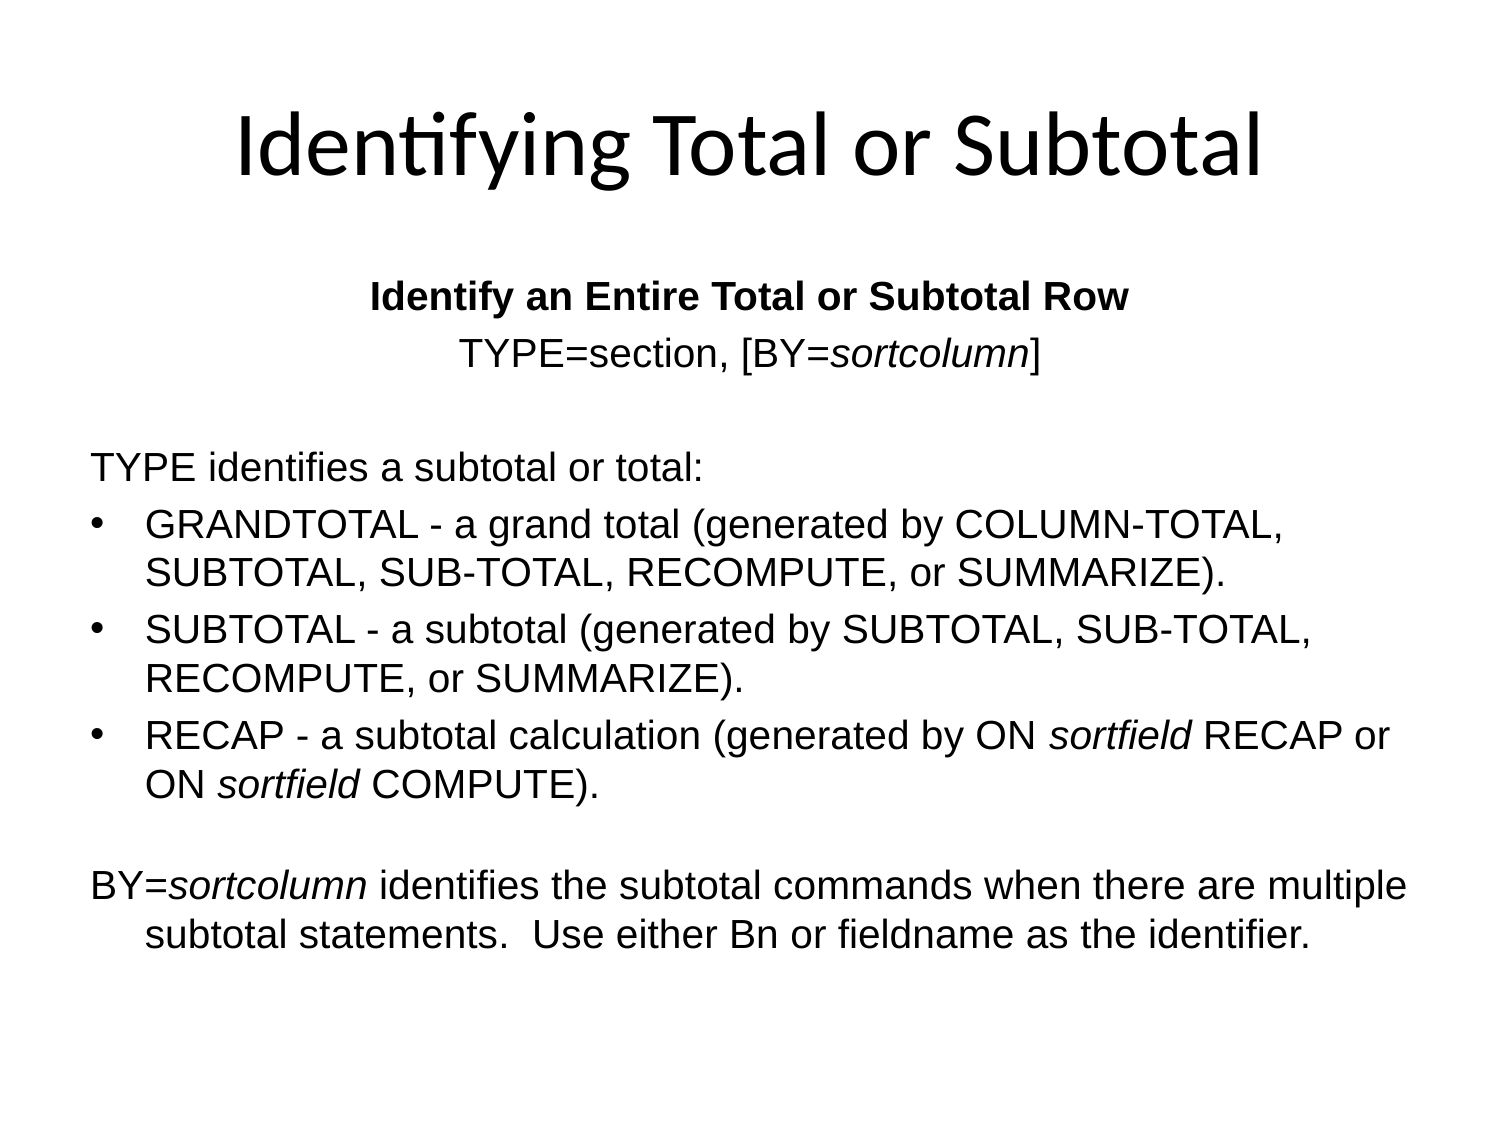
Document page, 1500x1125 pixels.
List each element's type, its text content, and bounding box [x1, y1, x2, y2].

list Identify an Entire Total or Subtotal Row TYPE=section, [BY=sortcolumn] TYPE identifies a subtotal or total: GRANDTOTAL - a grand total (generated by COLUMN-TOTAL, SUBTOTAL, SUB-TOTAL, RECOMPUTE, or SUMMARIZE). SUBTOTAL - a subtotal (generated by SUBTOTAL, SUB-TOTAL, RECOMPUTE, or SUMMARIZE). RECAP - a subtotal calculation (generated by ON sortfield RECAP or ON sortfield COMPUTE). BY=sortcolumn identifies the subtotal commands when there are multiple subtotal statements. Use either Bn or fieldname as the identifier. [75, 262, 1425, 1005]
title Identifying Total or Subtotal [75, 45, 1425, 233]
